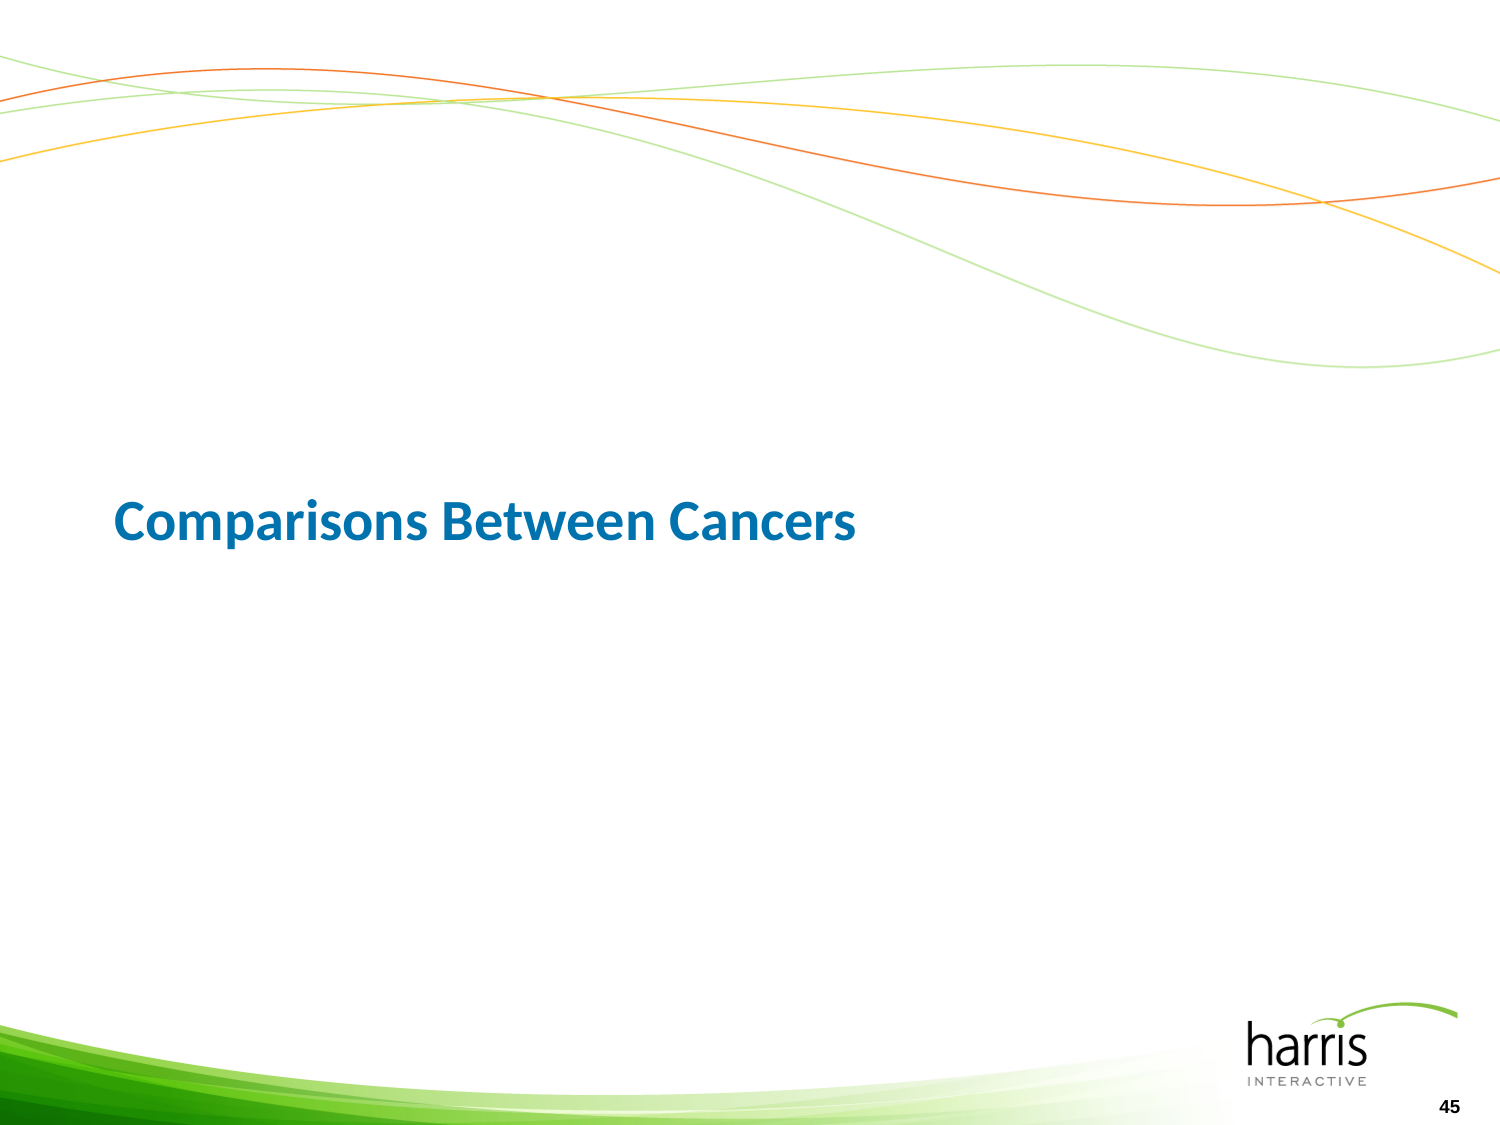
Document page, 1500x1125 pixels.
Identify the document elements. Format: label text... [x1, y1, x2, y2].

picture [0, 0, 1500, 1125]
title Comparisons Between Cancers [99, 474, 1351, 563]
slide_number 45 [1399, 1086, 1500, 1125]
